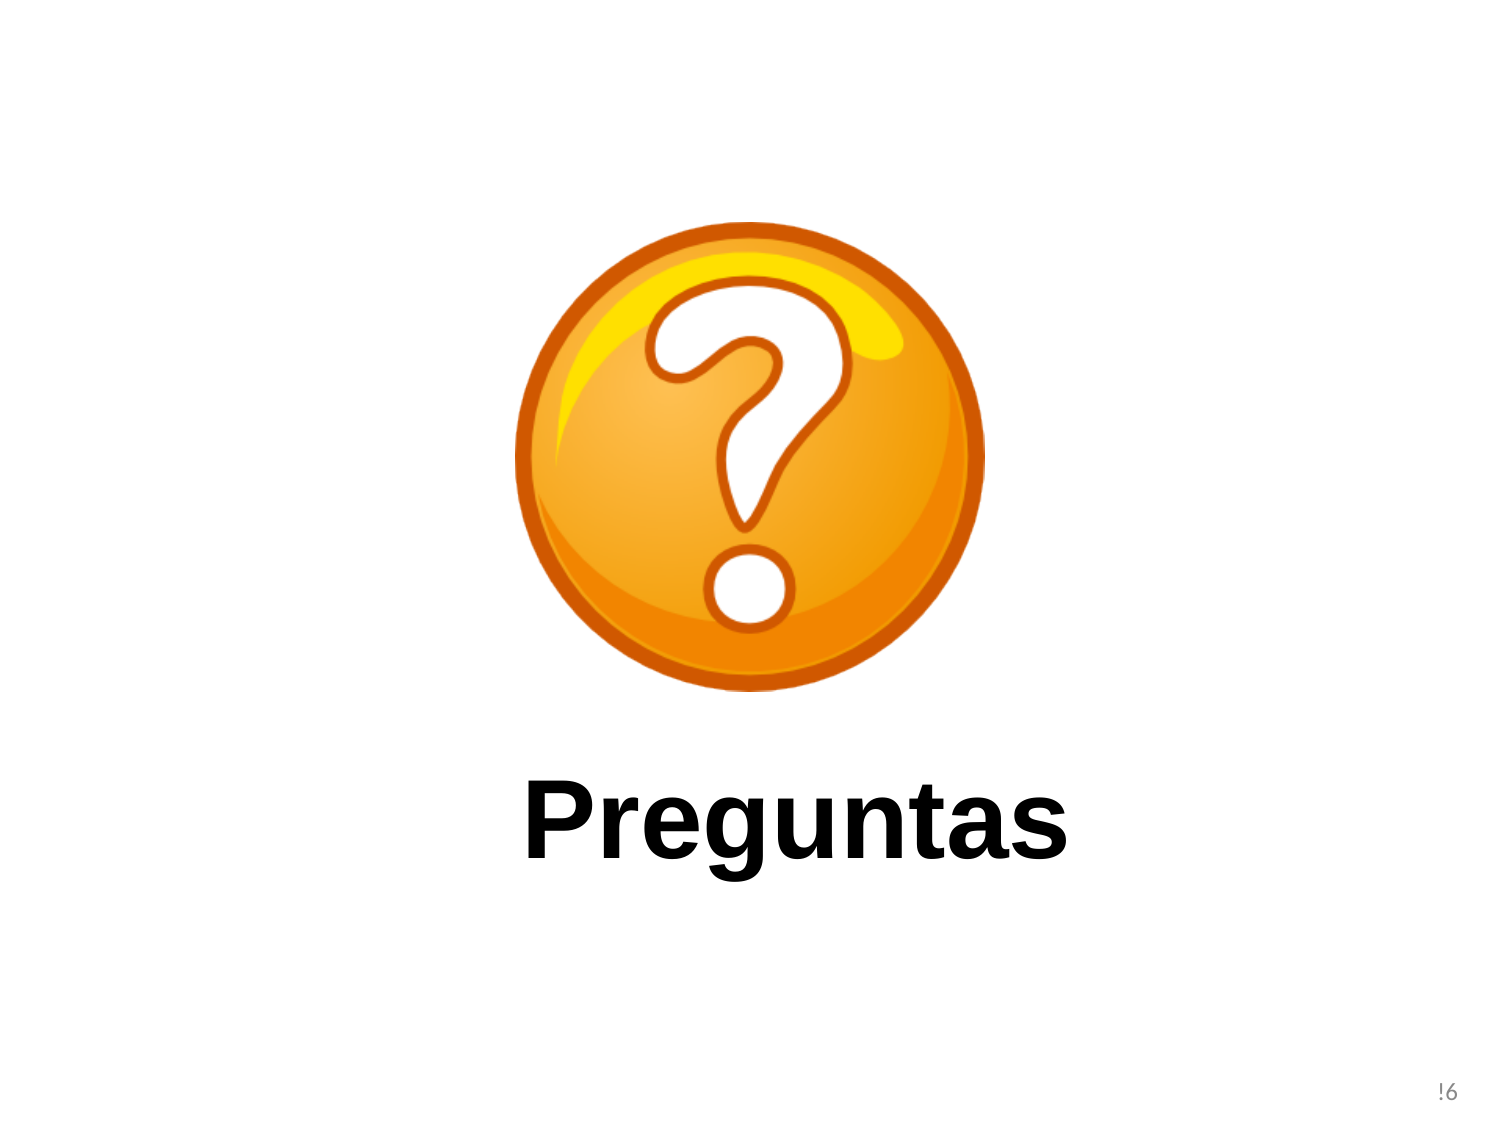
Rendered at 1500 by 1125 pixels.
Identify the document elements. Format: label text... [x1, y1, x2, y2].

text_box !6 [1122, 1067, 1473, 1125]
picture [515, 222, 985, 692]
text_box Preguntas [506, 738, 1087, 888]
